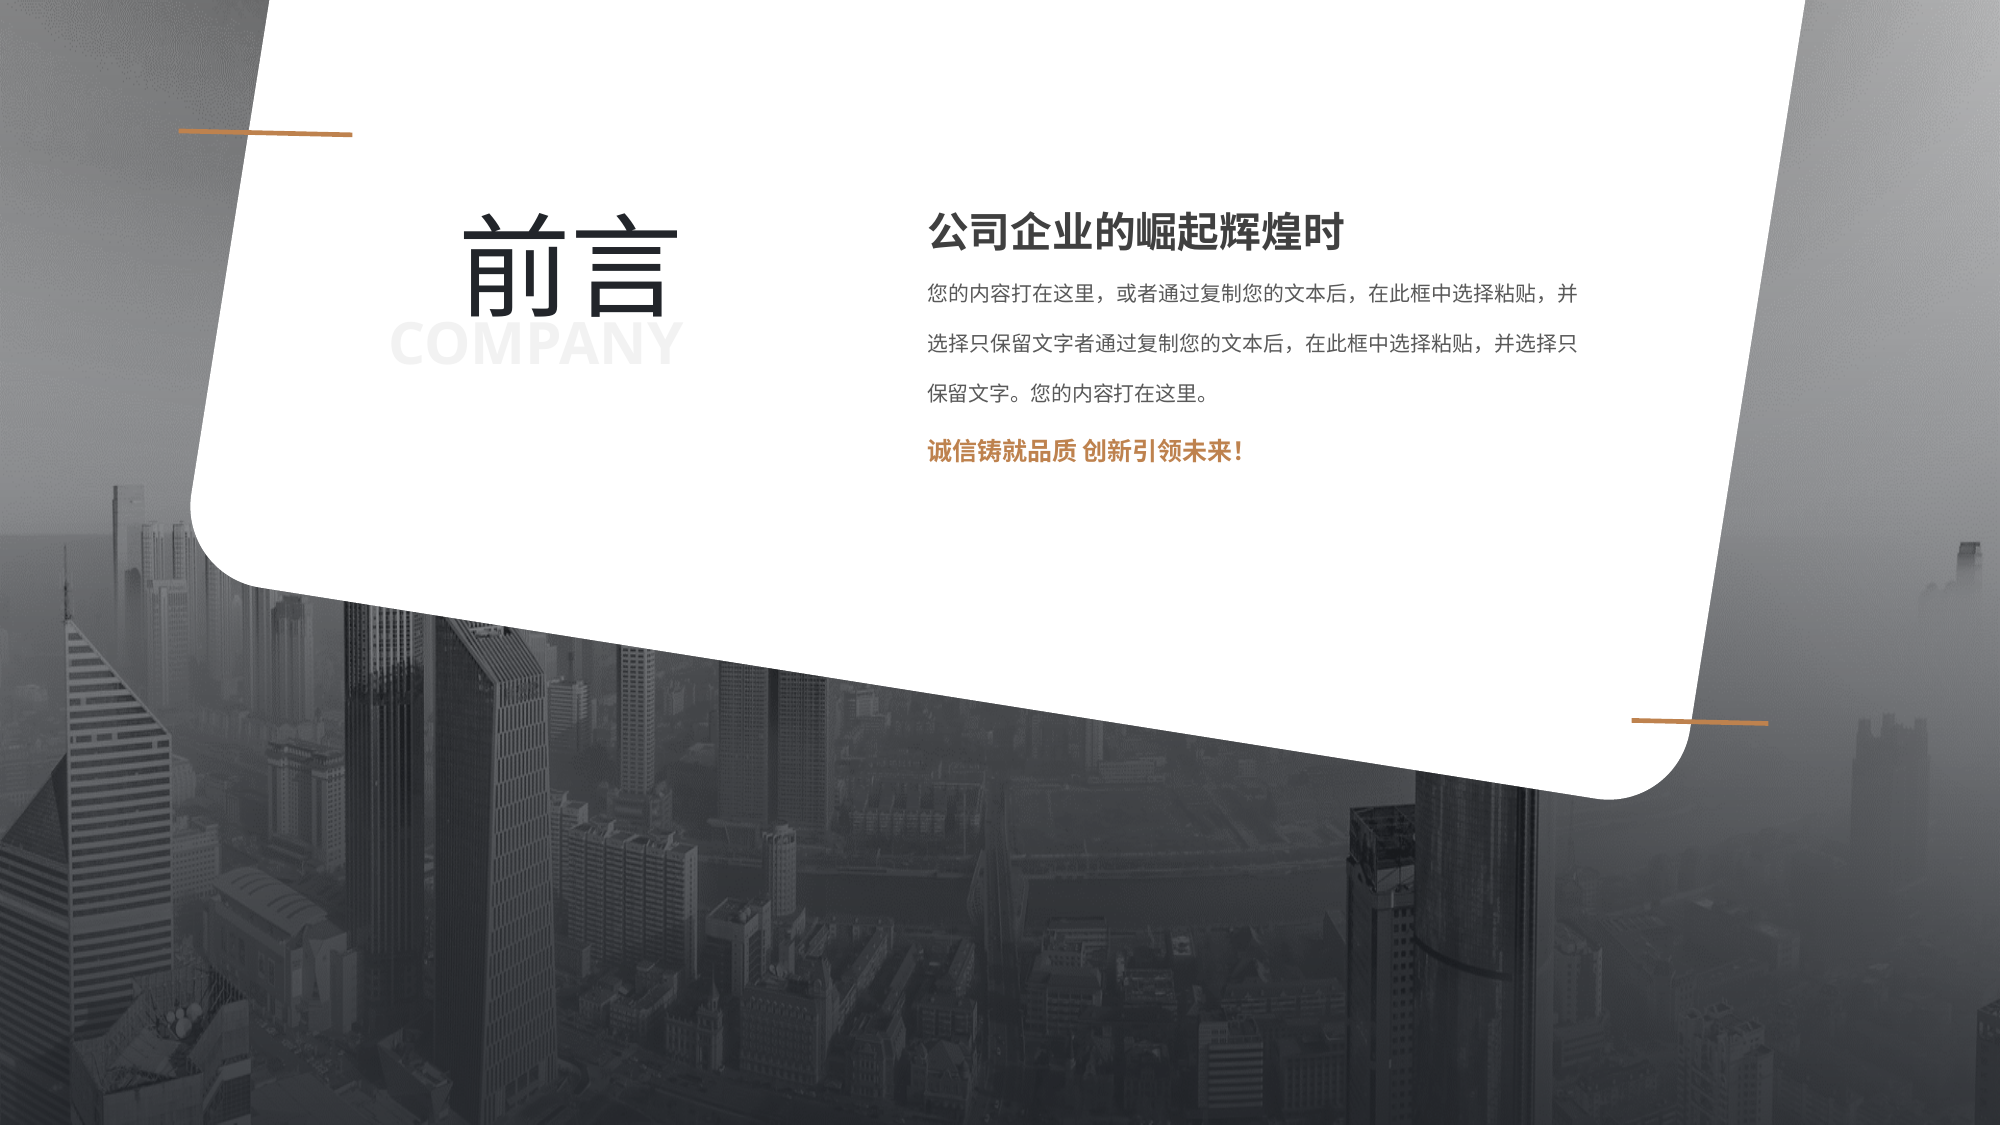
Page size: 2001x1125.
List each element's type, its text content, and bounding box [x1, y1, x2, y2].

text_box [178, 130, 353, 135]
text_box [1631, 720, 1769, 724]
text_box 公司企业的崛起辉煌时 您的内容打在这里，或者通过复制您的文本后，在此框中选择粘贴，并选择只保留文字者通过复制您的文本后，在此框中选择粘贴，并选择只保留文字。您的内容打在这里。 诚信铸就品质 创新引领未来！ [927, 156, 1578, 466]
text_box [189, 0, 1807, 801]
text_box COMPANY [373, 277, 769, 400]
text_box [0, 0, 2000, 1125]
text_box 前言 [443, 189, 699, 339]
